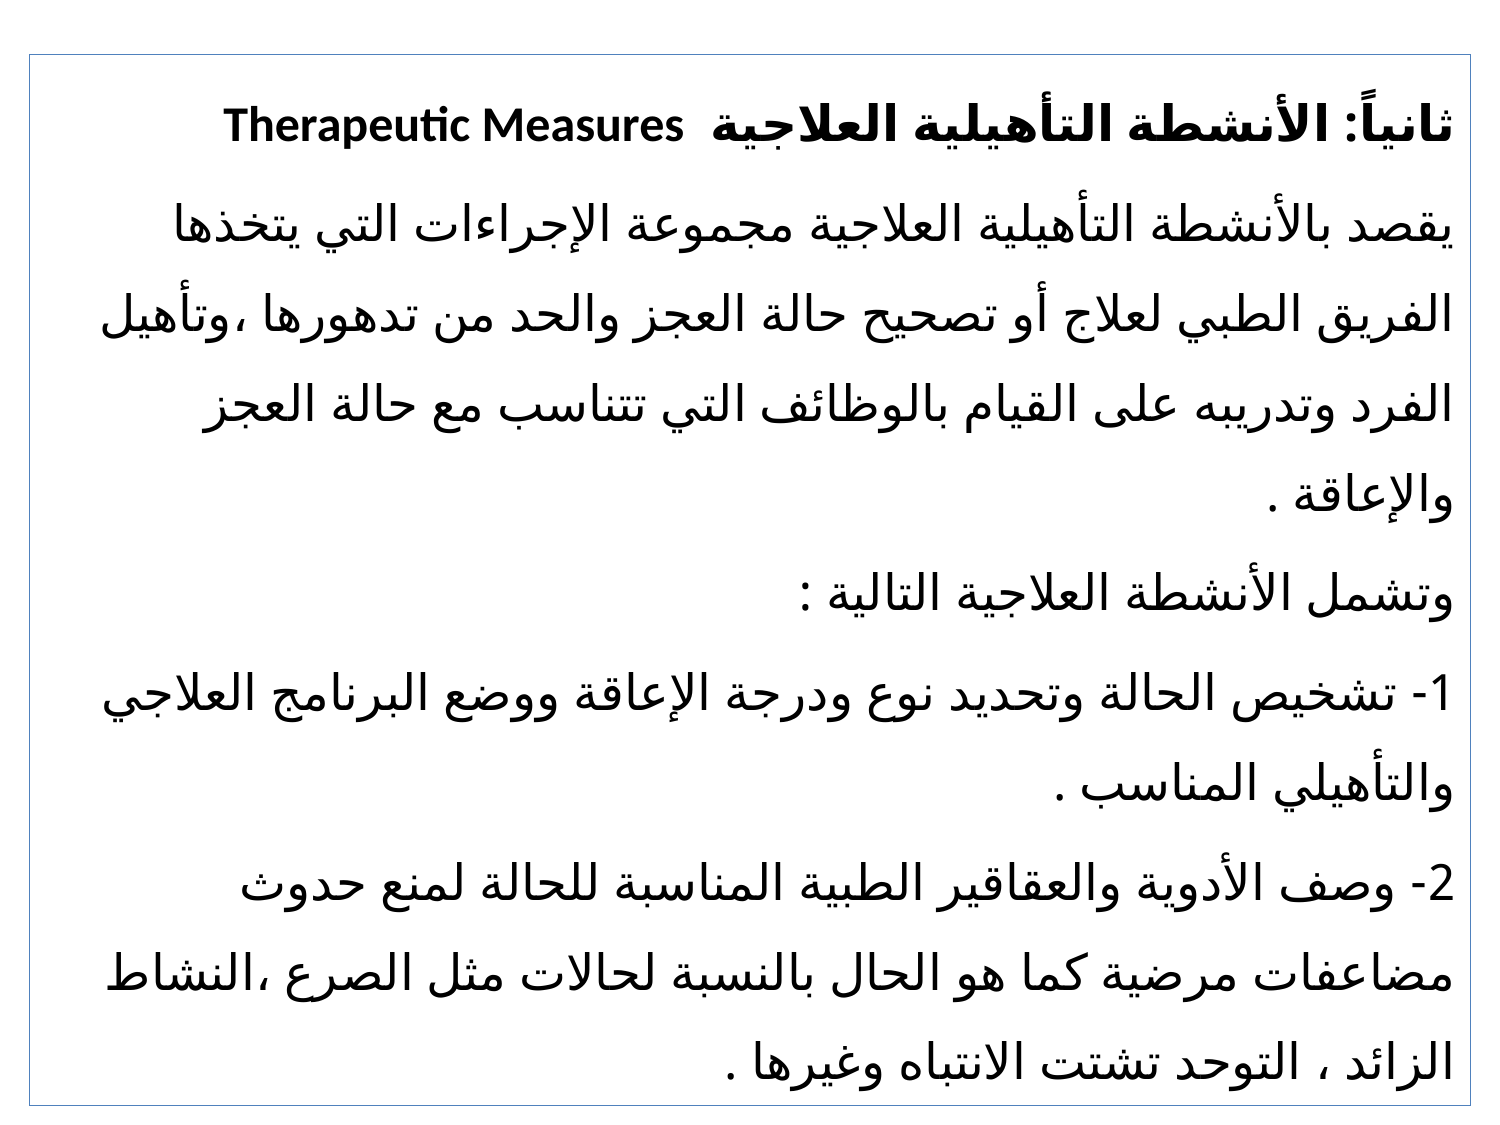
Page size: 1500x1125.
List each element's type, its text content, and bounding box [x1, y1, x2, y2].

list ثانياً: الأنشطة التأهيلية العلاجية Therapeutic Measures يقصد بالأنشطة التأهيلية العلاجية مجموعة الإجراءات التي يتخذها الفريق الطبي لعلاج أو تصحيح حالة العجز والحد من تدهورها ،وتأهيل الفرد وتدريبه على القيام بالوظائف التي تتناسب مع حالة العجز والإعاقة . وتشمل الأنشطة العلاجية التالية : 1- تشخيص الحالة وتحديد نوع ودرجة الإعاقة ووضع البرنامج العلاجي والتأهيلي المناسب . 2- وصف الأدوية والعقاقير الطبية المناسبة للحالة لمنع حدوث مضاعفات مرضية كما هو الحال بالنسبة لحالات مثل الصرع ،النشاط الزائد ، التوحد تشتت الانتباه وغيرها . [29, 54, 1471, 1106]
